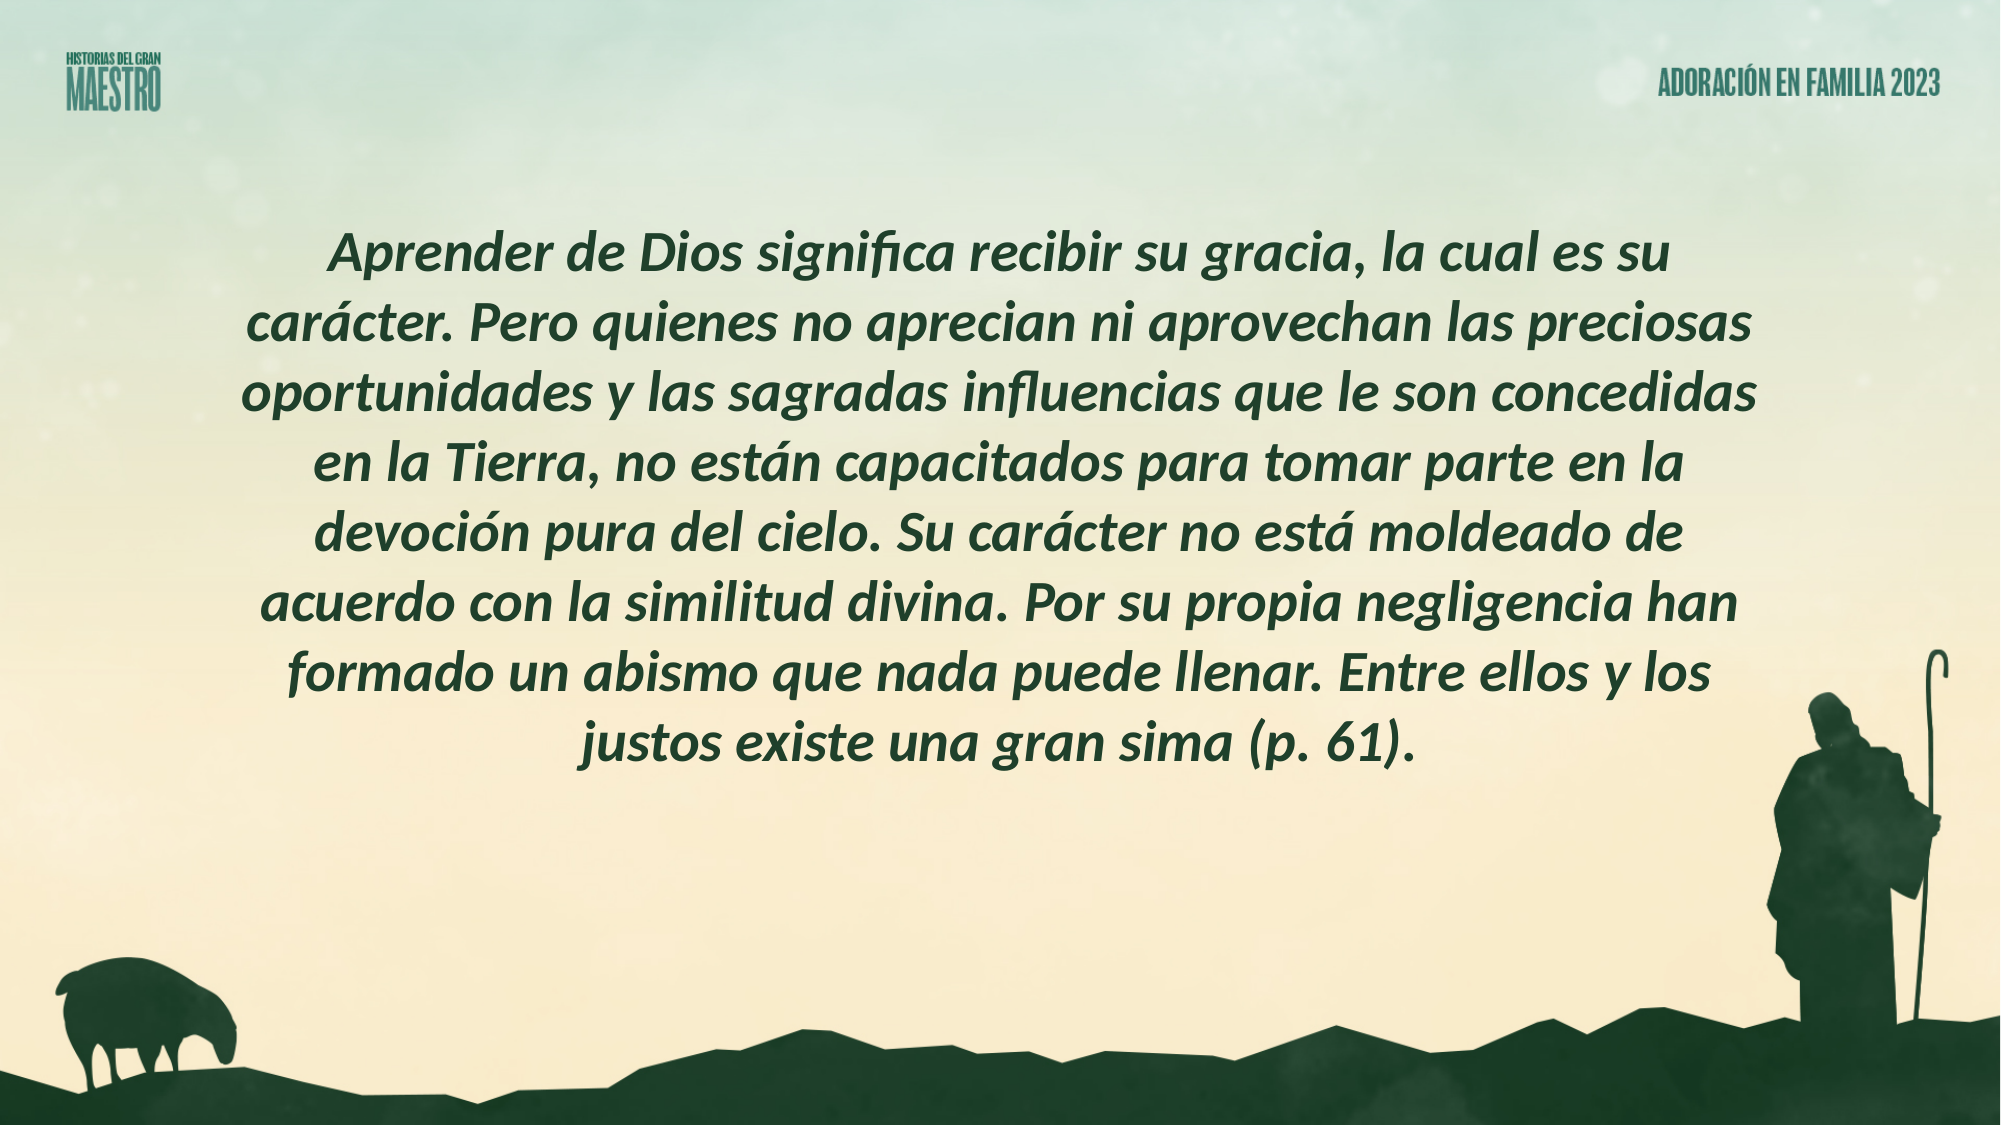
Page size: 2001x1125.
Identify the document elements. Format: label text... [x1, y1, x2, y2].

text_box Aprender de Dios significa recibir su gracia, la cual es su carácter. Pero quienes no aprecian ni aprovechan las preciosas oportunidades y las sagradas influencias que le son concedidas en la Tierra, no están capacitados para tomar parte en la devoción pura del cielo. Su carácter no está moldeado de acuerdo con la similitud divina. Por su propia negligencia han formado un abismo que nada puede llenar. Entre ellos y los justos existe una gran sima (p. 61). [214, 205, 1786, 780]
picture [0, 0, 2001, 1125]
